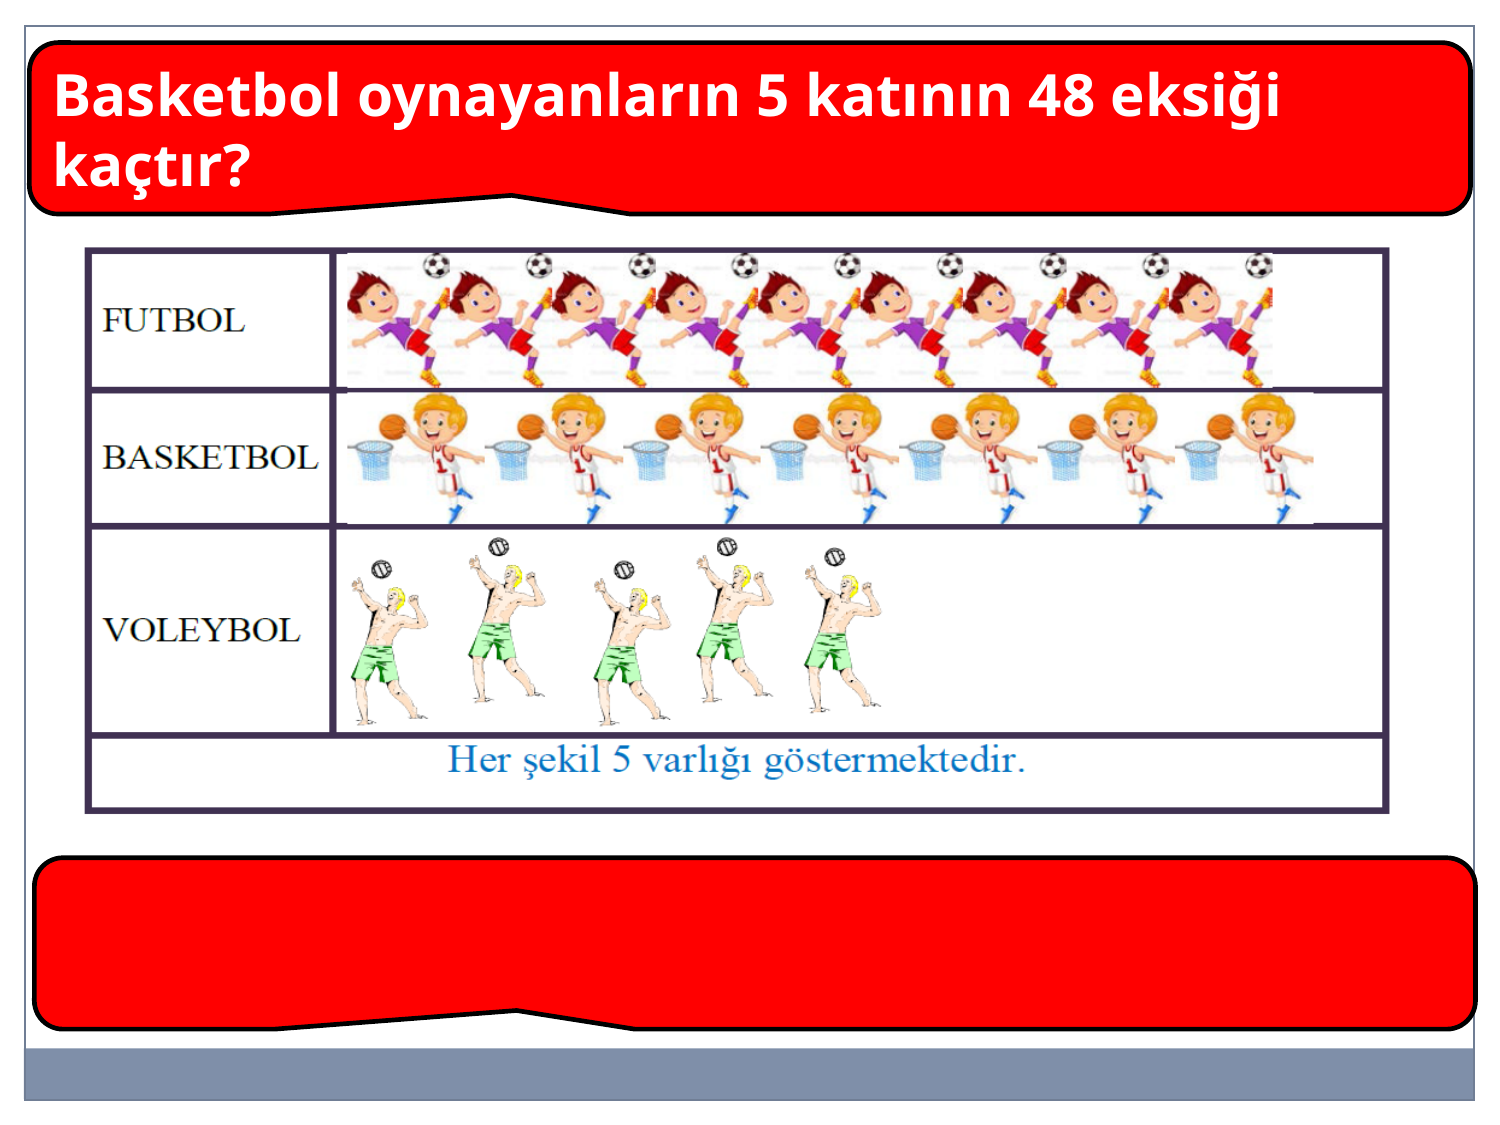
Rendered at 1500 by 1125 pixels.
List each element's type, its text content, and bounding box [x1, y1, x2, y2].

text_box Basketbol oynayanların 5 katının 48 eksiği kaçtır? [29, 42, 1471, 215]
text_box [34, 857, 1476, 1030]
picture [80, 243, 1405, 825]
